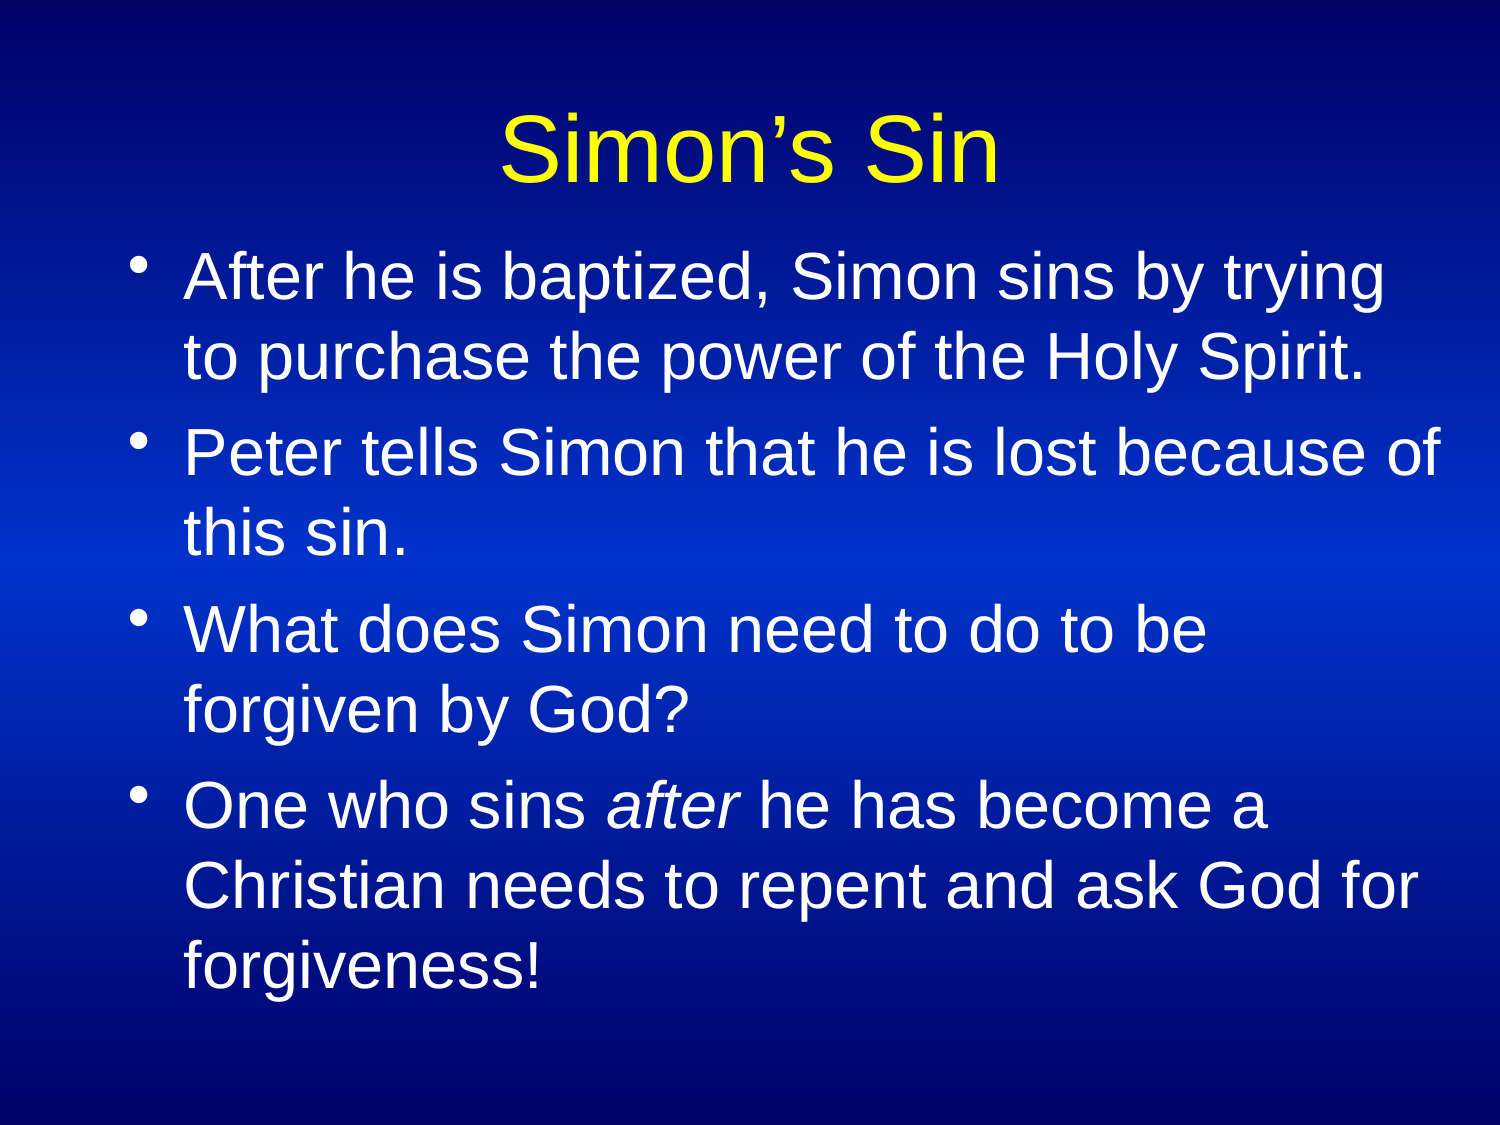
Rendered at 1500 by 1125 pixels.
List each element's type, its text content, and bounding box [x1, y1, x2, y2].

list After he is baptized, Simon sins by trying to purchase the power of the Holy Spirit. Peter tells Simon that he is lost because of this sin. What does Simon need to do to be forgiven by God? One who sins after he has become a Christian needs to repent and ask God for forgiveness! [112, 224, 1463, 1075]
title Simon’s Sin [37, 50, 1463, 238]
